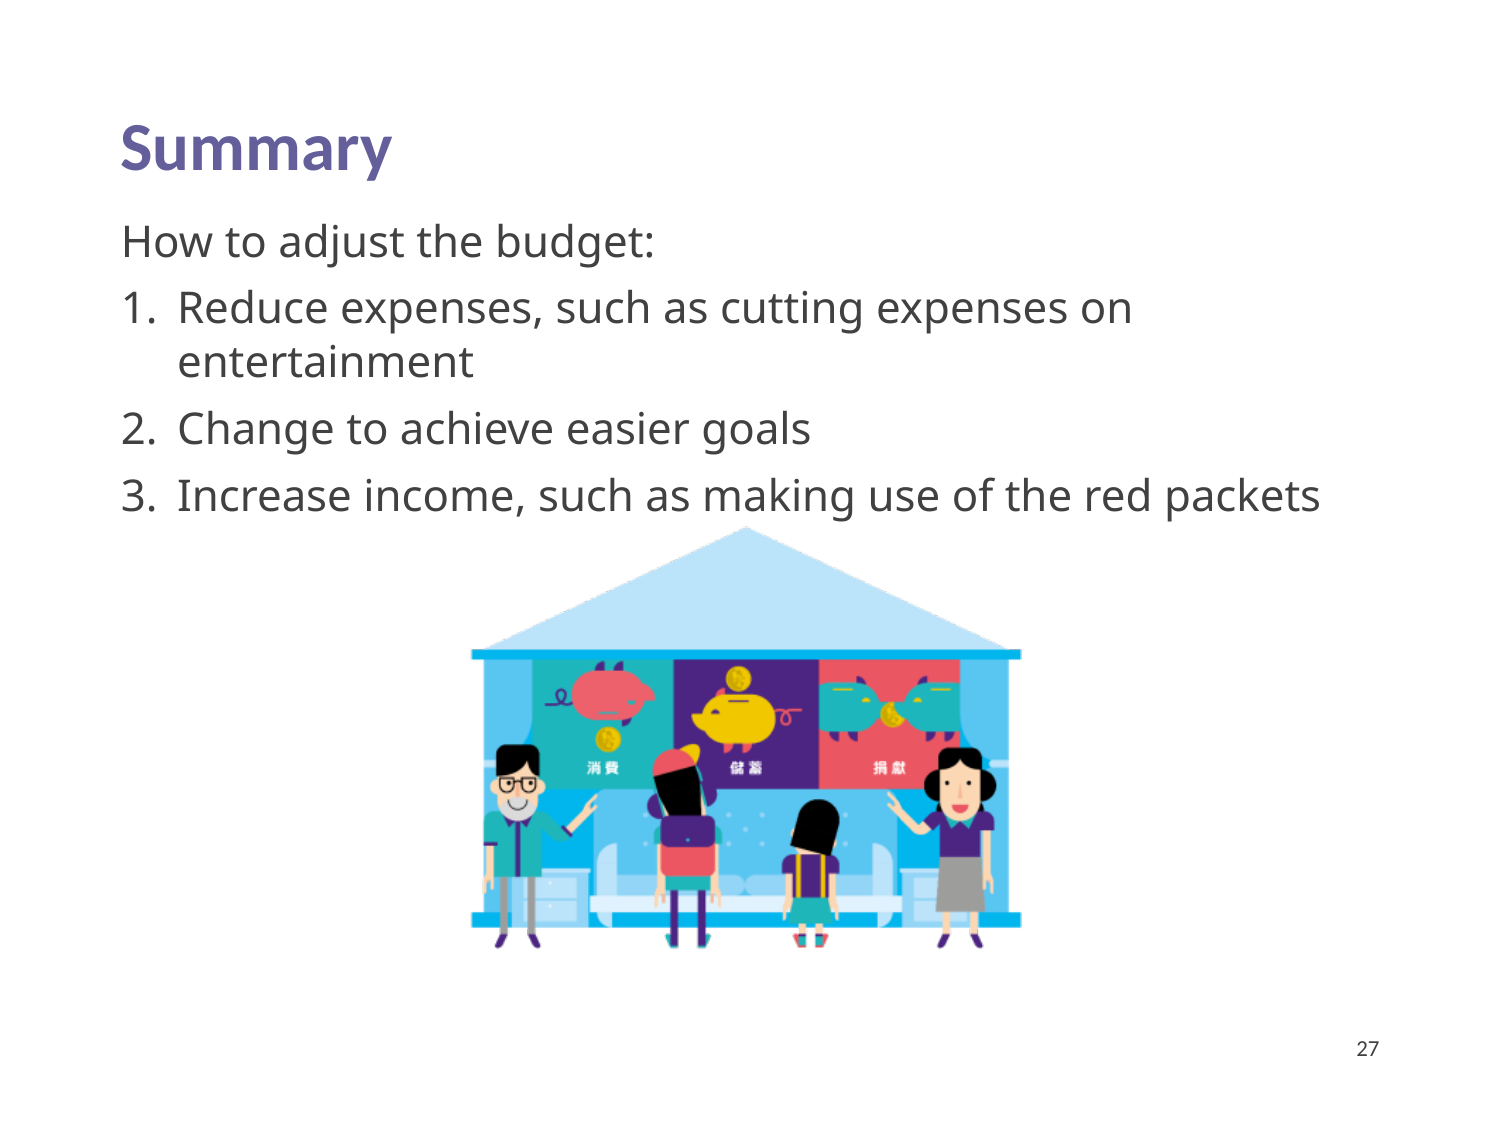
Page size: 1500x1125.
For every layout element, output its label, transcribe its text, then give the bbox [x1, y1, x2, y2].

list Summary [119, 113, 1382, 208]
list How to adjust the budget: Reduce expenses, such as cutting expenses on entertainment Change to achieve easier goals Increase income, such as making use of the red packets [120, 211, 1382, 805]
slide_number 27 [1353, 1035, 1381, 1062]
picture [265, 373, 1228, 1055]
